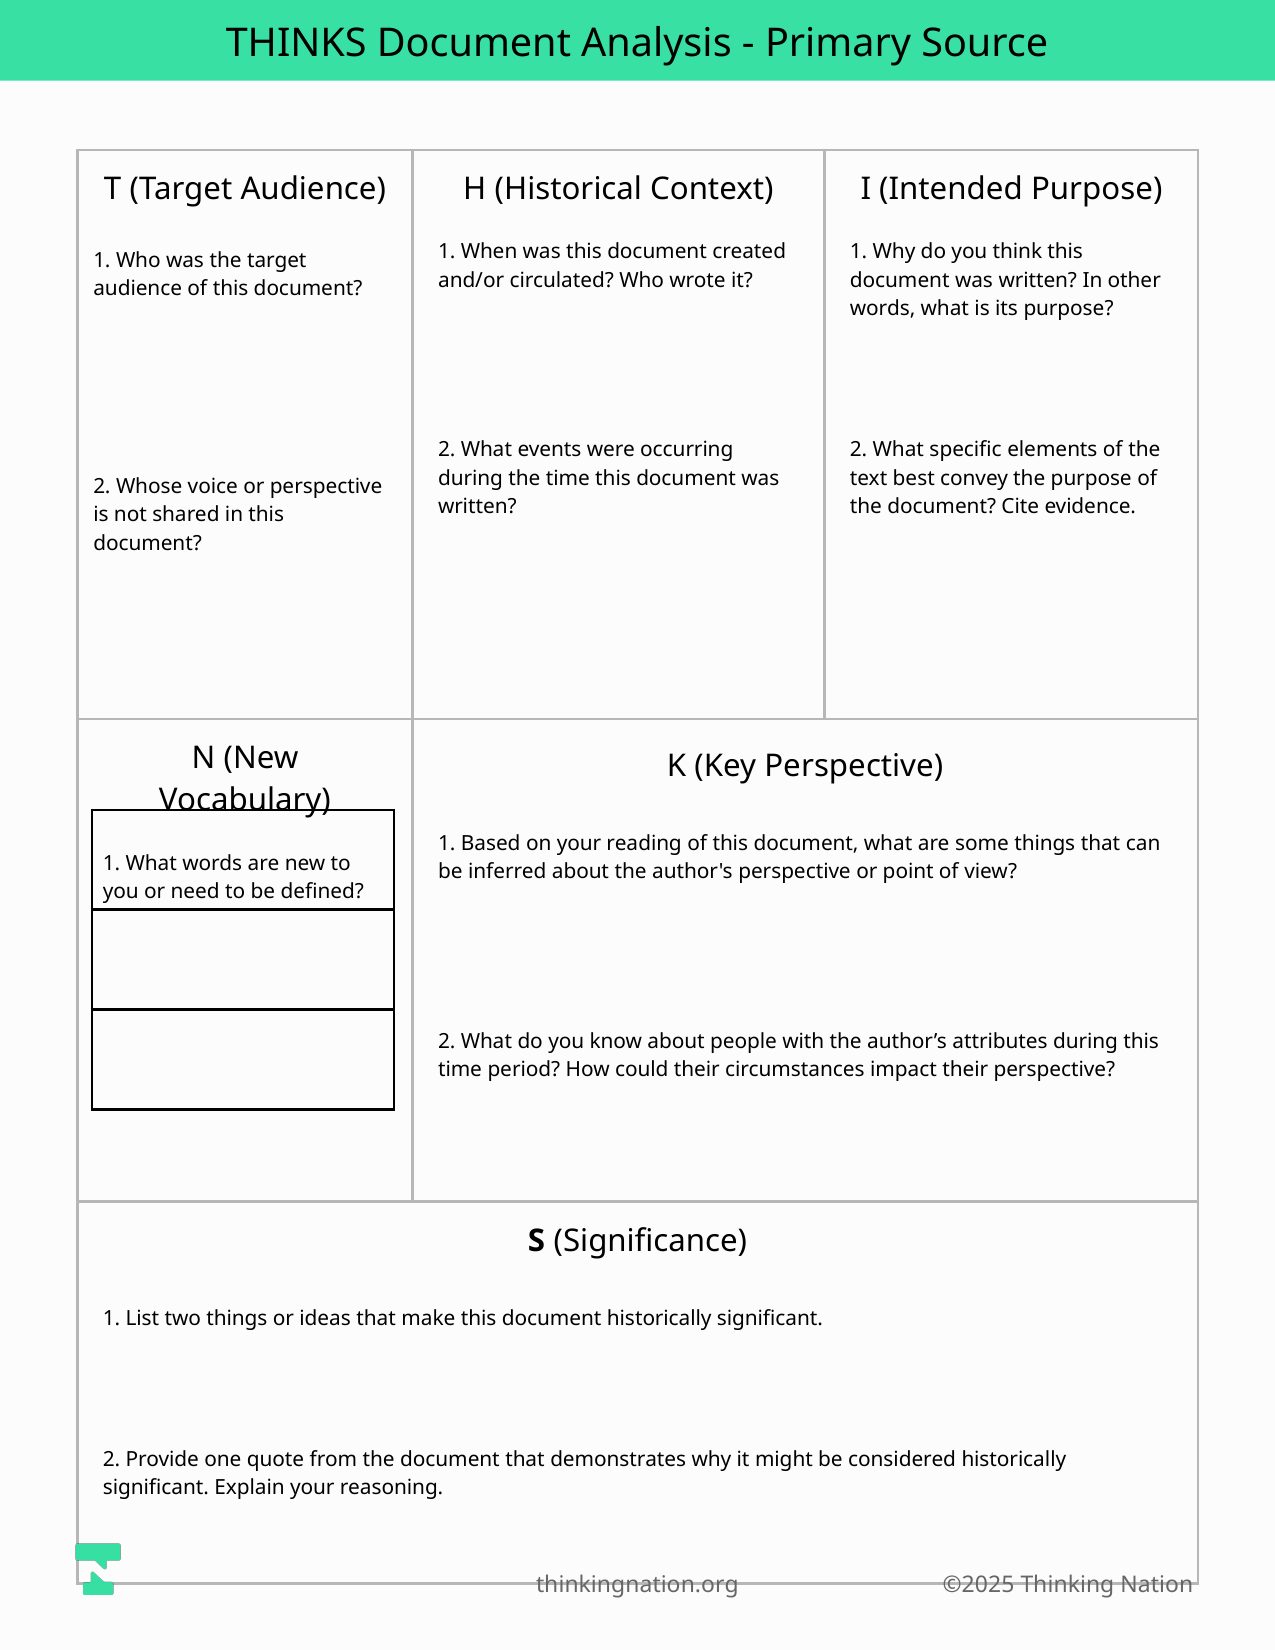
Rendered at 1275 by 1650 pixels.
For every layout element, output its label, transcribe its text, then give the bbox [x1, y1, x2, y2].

table_header [93, 811, 393, 908]
text_box ©2025 Thinking Nation [907, 1553, 1210, 1605]
table_header T (Target Audience) 1. Who was the target audience of this document? 2. Whose voice or perspective is not shared in this document? [79, 151, 411, 718]
table_cell N (New Vocabulary) 1. What words are new to you or need to be defined? [79, 720, 411, 1200]
table_cell K (Key Perspective) 1. Based on your reading of this document, what are some things that can be inferred about the author's perspective or point of view? 2. What do you know about people with the author’s attributes during this time period? How could their circumstances impact their perspective? [414, 720, 1197, 1200]
table_header I (Intended Purpose) 1. Why do you think this document was written? In other words, what is its purpose? 2. What specific elements of the text best convey the purpose of the document? Cite evidence. [826, 151, 1197, 718]
text_box thinkingnation.org [486, 1553, 789, 1605]
picture [62, 1533, 134, 1605]
text_box THINKS Document Analysis - Primary Source [0, 0, 1275, 81]
table_cell S (Significance) 1. List two things or ideas that make this document historically significant. 2. Provide one quote from the document that demonstrates why it might be considered historically significant. Explain your reasoning. [79, 1203, 1197, 1582]
table_header H (Historical Context) 1. When was this document created and/or circulated? Who wrote it? 2. What events were occurring during the time this document was written? [414, 151, 823, 718]
table_cell [93, 1011, 393, 1108]
table_cell [93, 911, 393, 1008]
